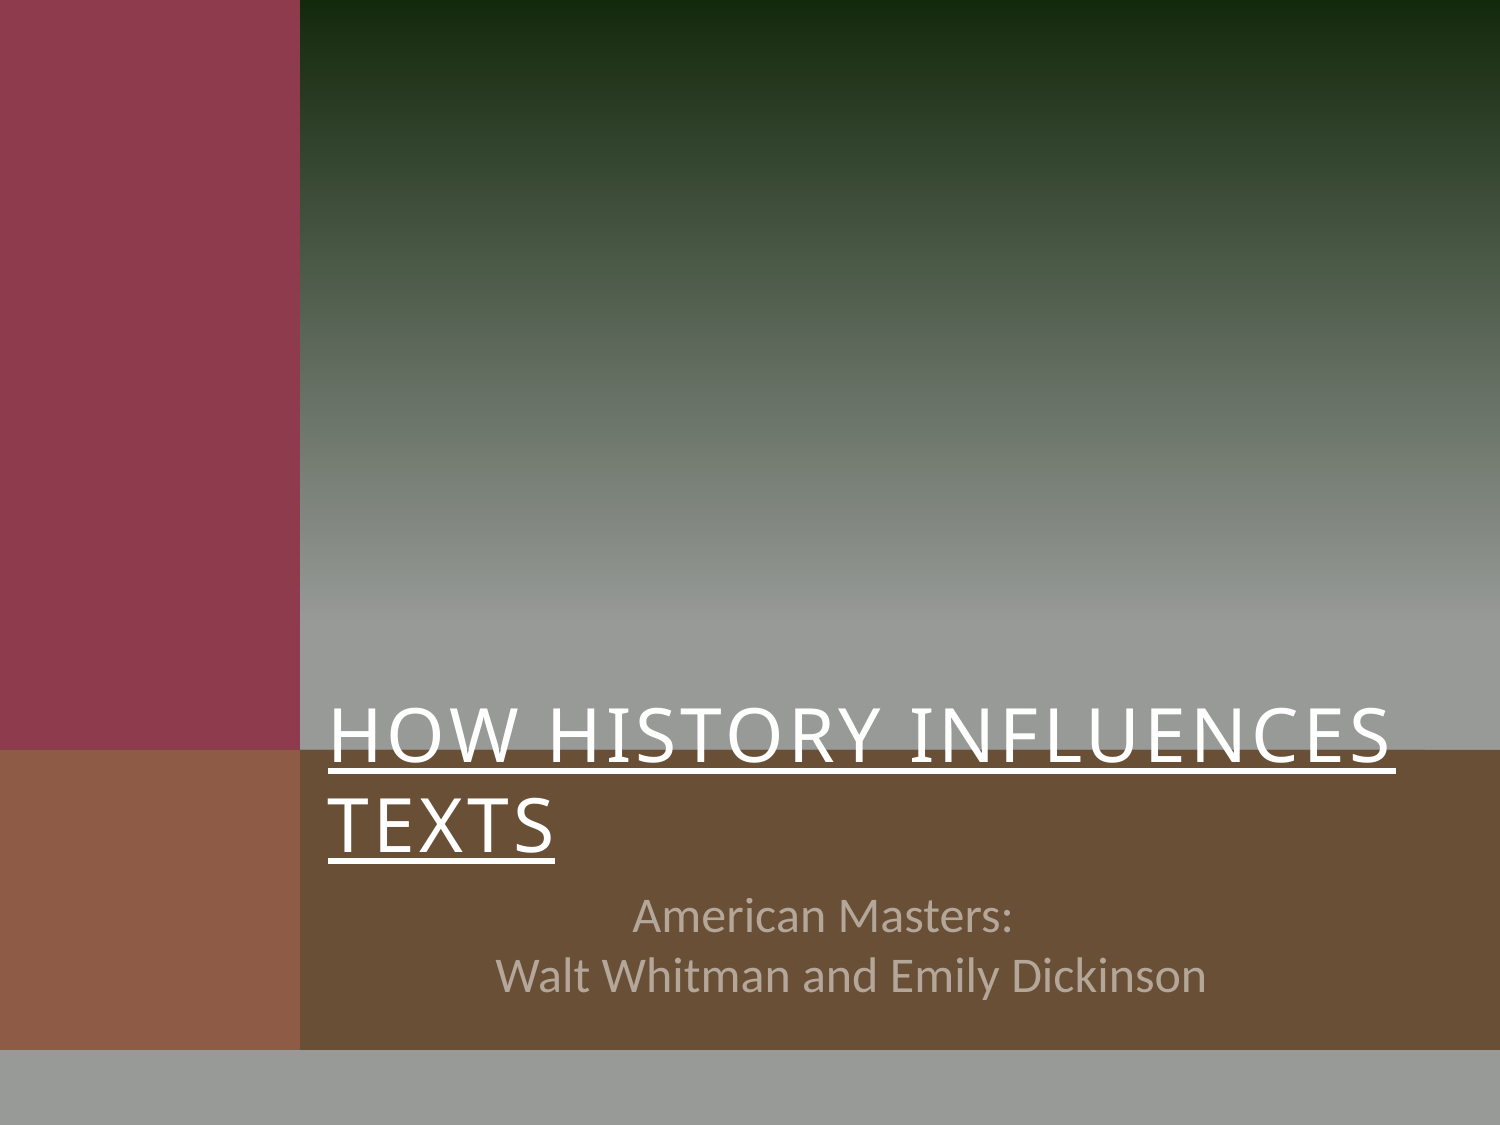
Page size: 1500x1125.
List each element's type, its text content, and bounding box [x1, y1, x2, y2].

subtitle American Masters: Walt Whitman and Emily Dickinson [312, 875, 1391, 1038]
title How History Influences Texts [312, 762, 1475, 875]
